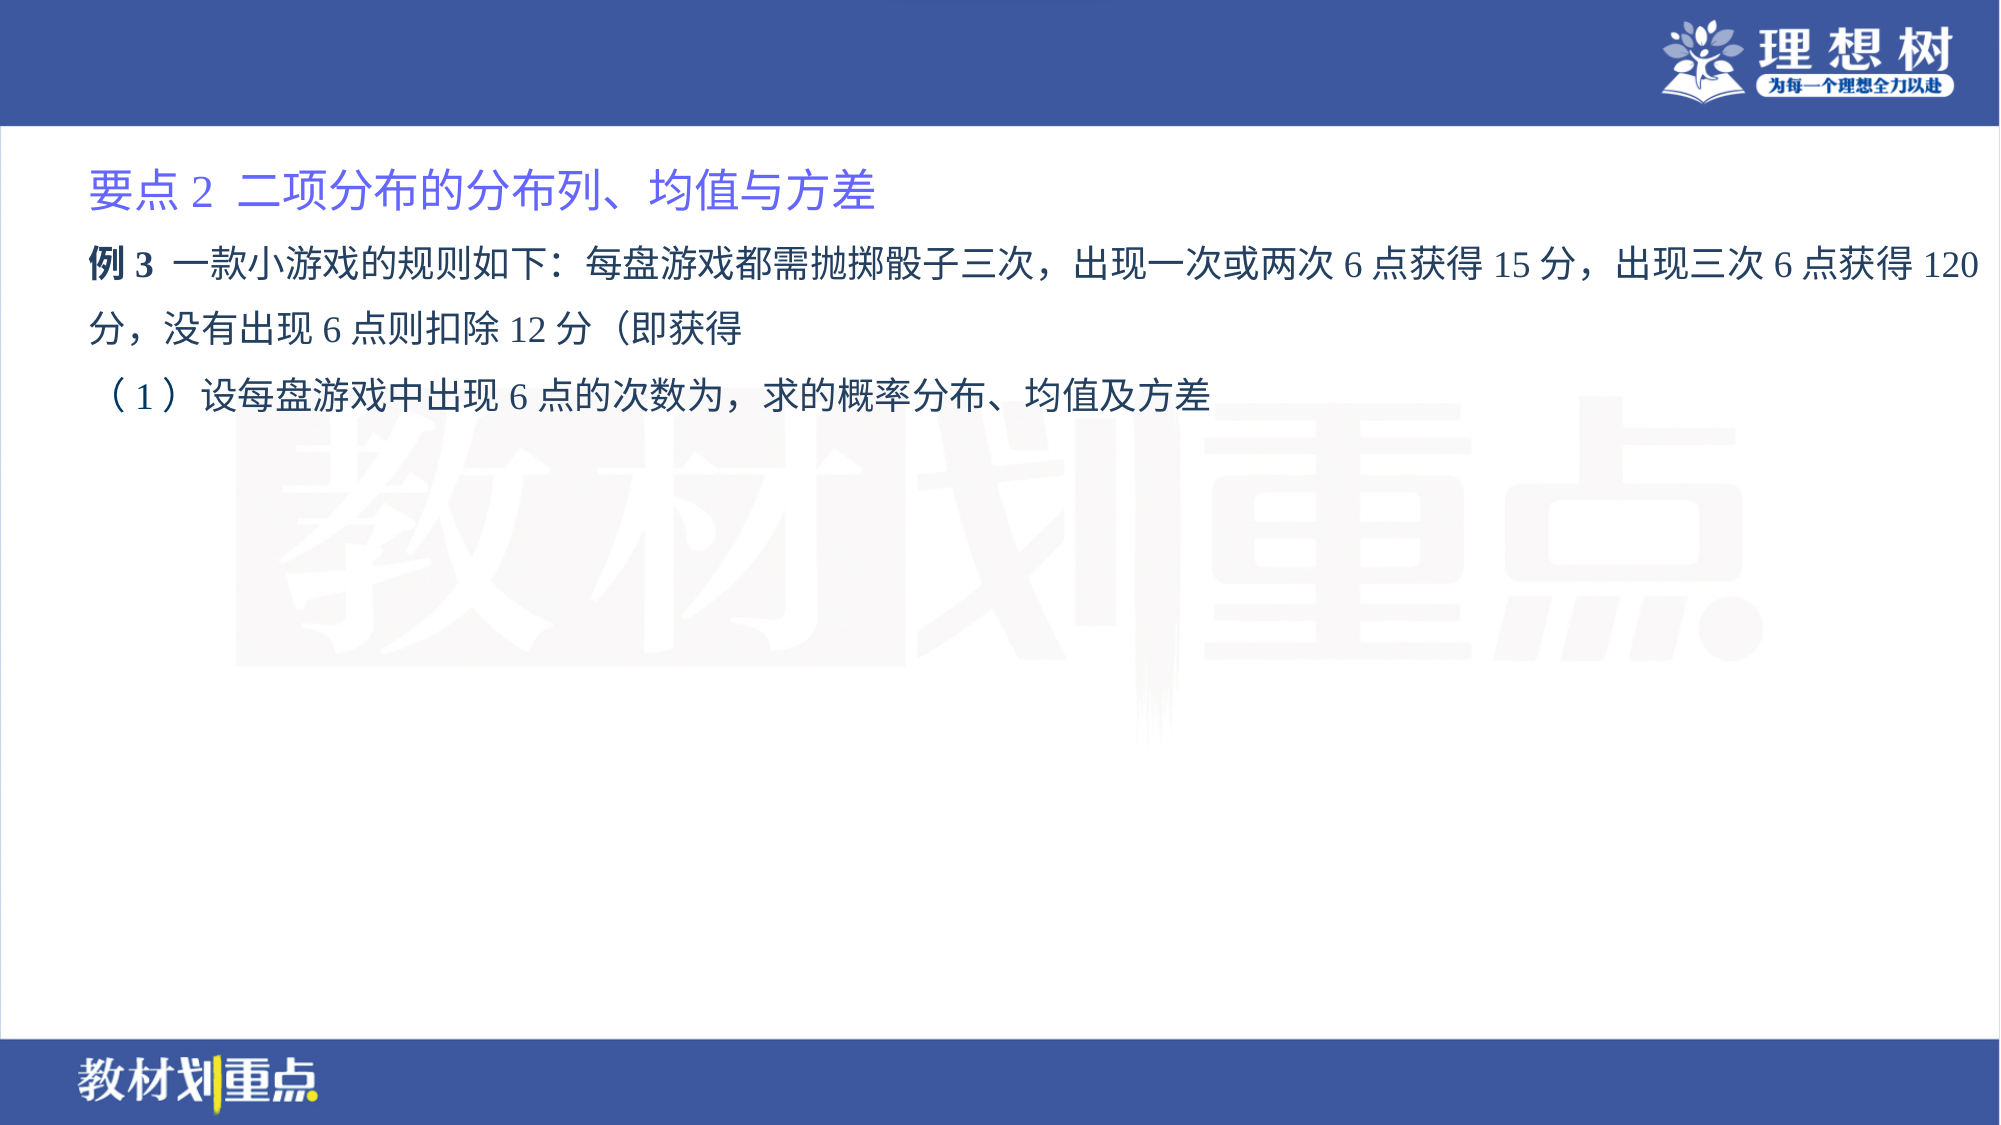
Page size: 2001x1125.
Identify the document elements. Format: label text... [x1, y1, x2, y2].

text_box 要点2 二项分布的分布列、均值与方差 [88, 135, 1911, 276]
picture [0, 0, 2000, 1125]
